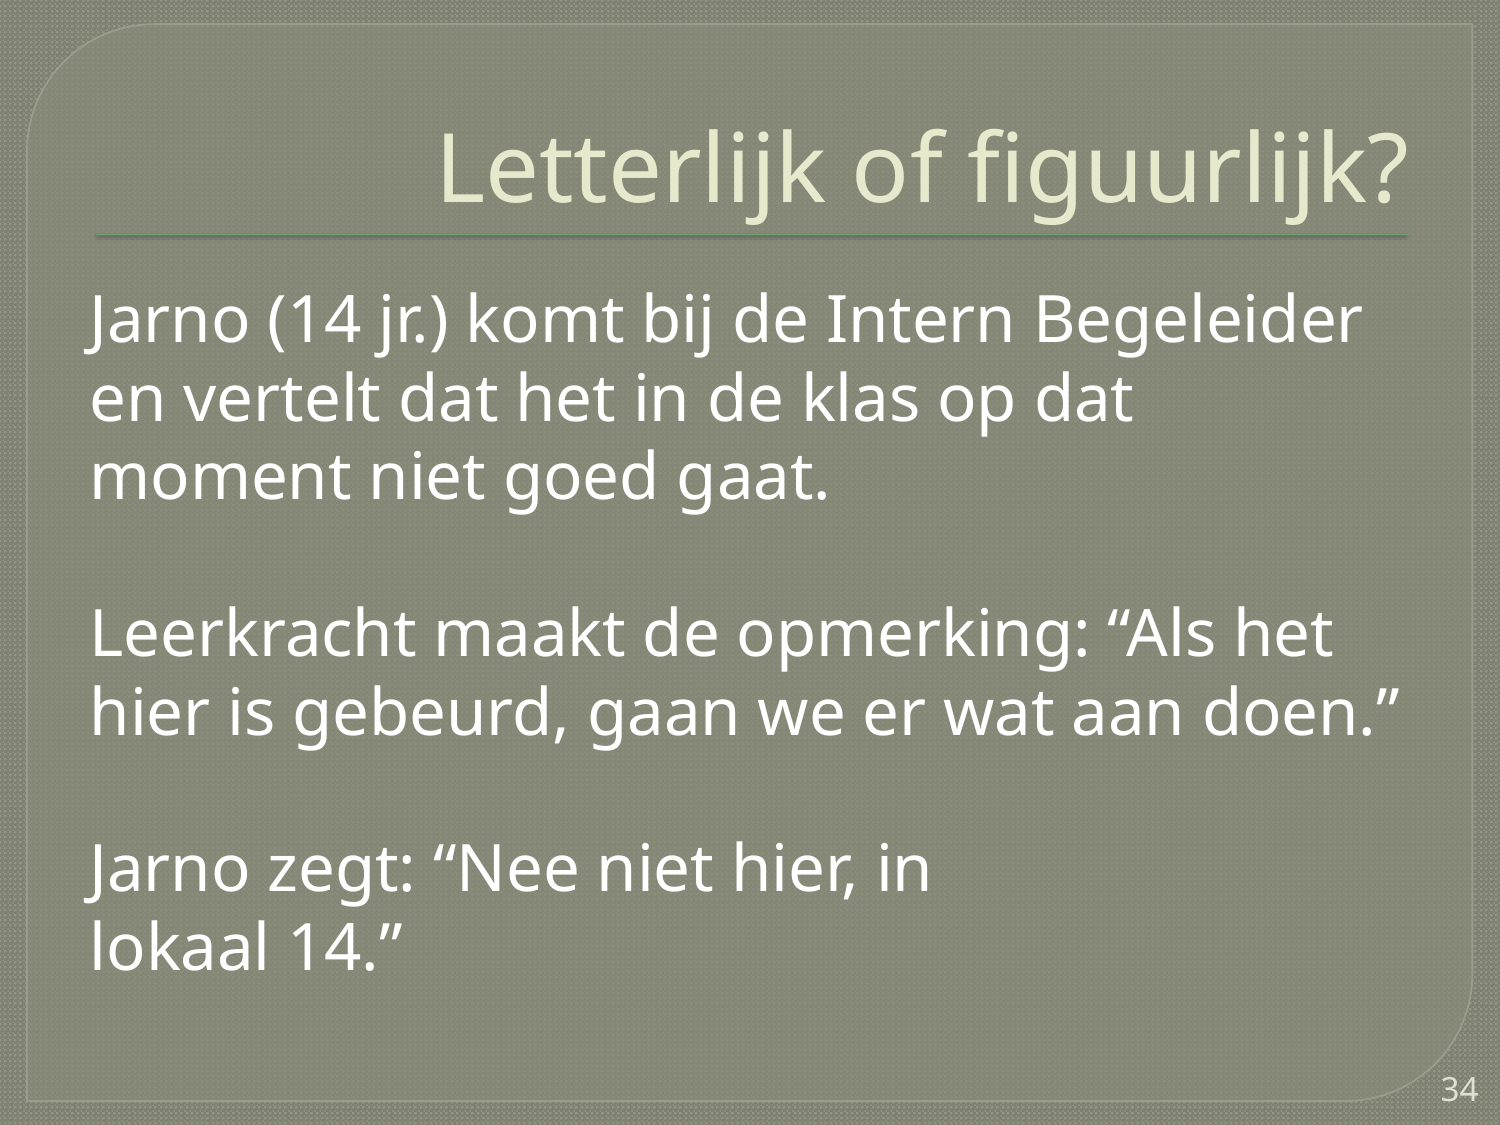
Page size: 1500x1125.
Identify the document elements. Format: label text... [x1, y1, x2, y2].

list Jarno (14 jr.) komt bij de Intern Begeleider en vertelt dat het in de klas op dat moment niet goed gaat. Leerkracht maakt de opmerking: “Als het hier is gebeurd, gaan we er wat aan doen.” Jarno zegt: “Nee niet hier, in lokaal 14.” [75, 270, 1425, 1013]
slide_number 34 [1417, 1068, 1494, 1114]
title Letterlijk of figuurlijk? [75, 41, 1425, 230]
